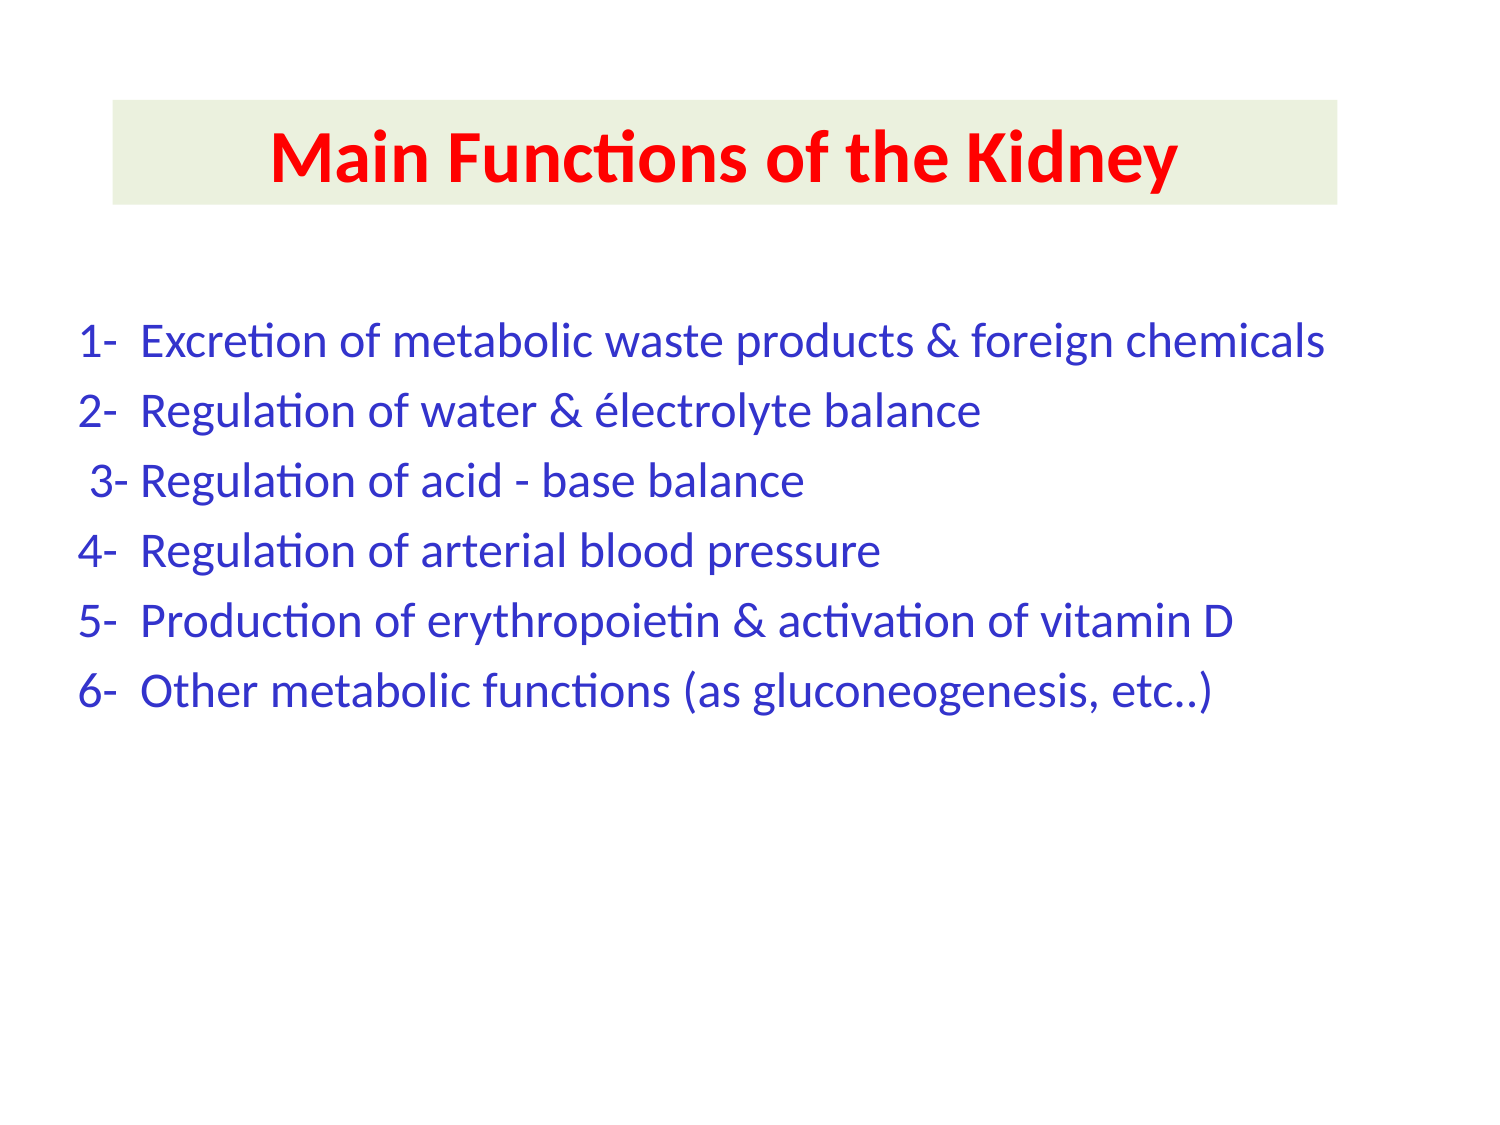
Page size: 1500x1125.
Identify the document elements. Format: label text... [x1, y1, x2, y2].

text_box 1- Excretion of metabolic waste products & foreign chemicals 2- Regulation of water & électrolyte balance 3- Regulation of acid - base balance 4- Regulation of arterial blood pressure 5- Production of erythropoietin & activation of vitamin D 6- Other metabolic functions (as gluconeogenesis, etc..) [62, 299, 1450, 1092]
text_box Main Functions of the Kidney [112, 99, 1338, 205]
